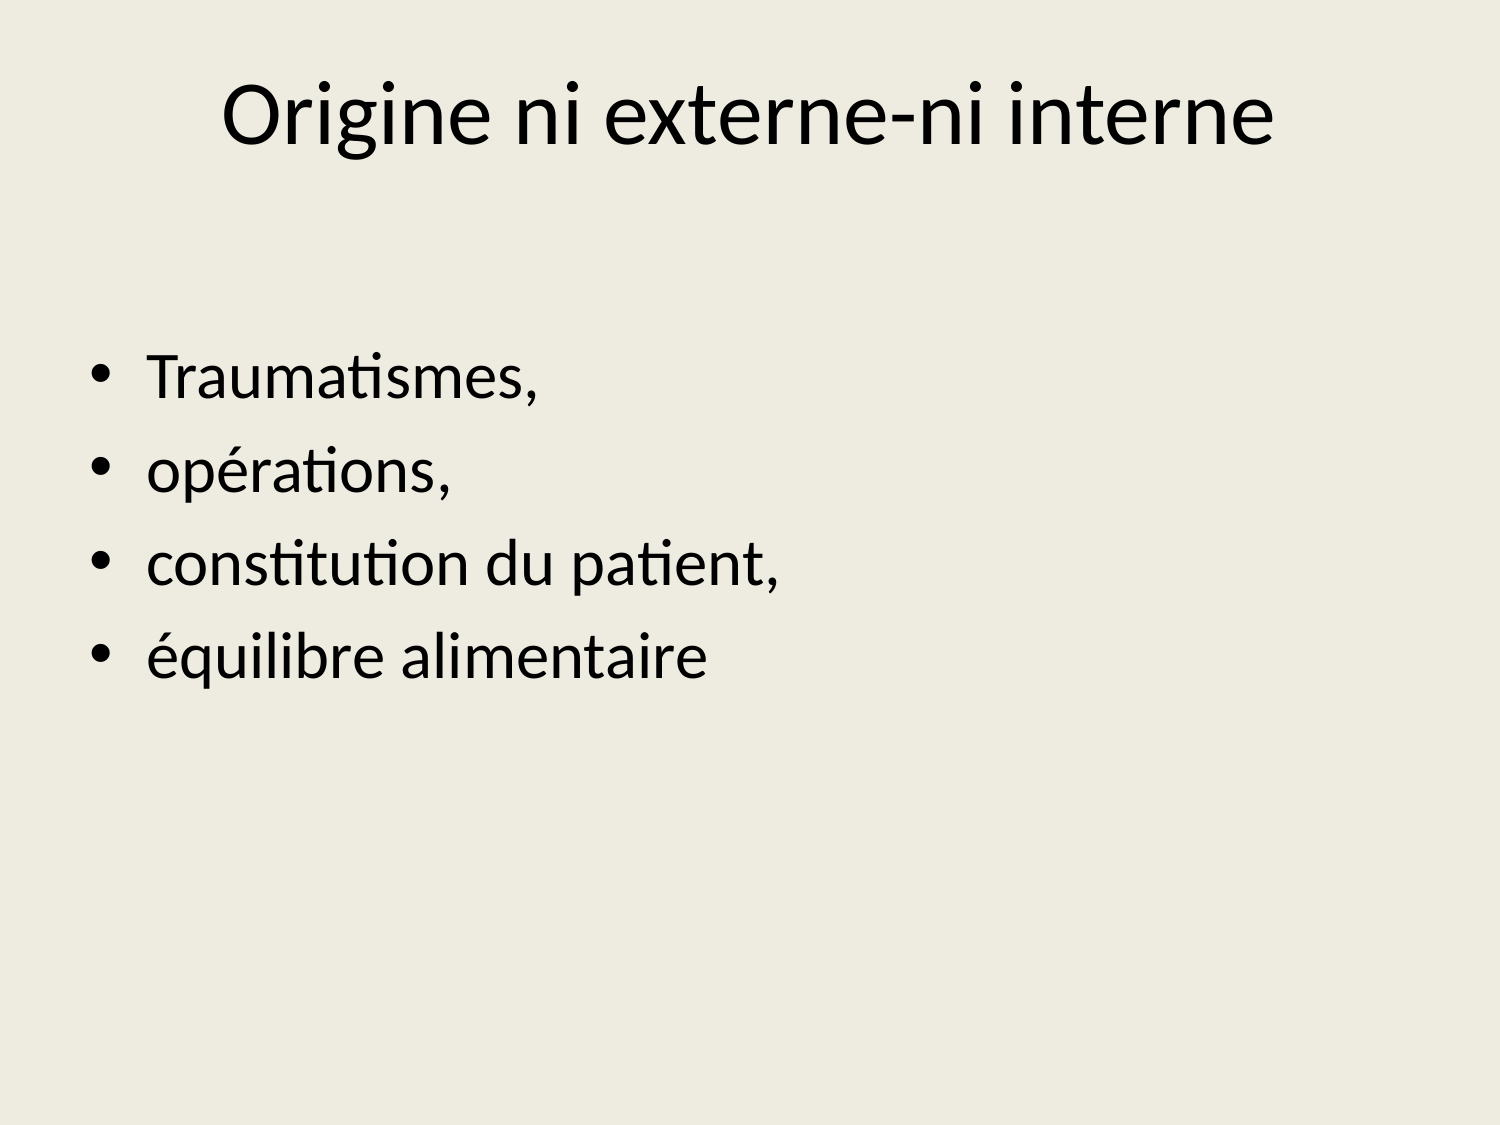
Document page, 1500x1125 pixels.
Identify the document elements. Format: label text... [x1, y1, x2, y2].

list Traumatismes, opérations, constitution du patient, équilibre alimentaire [75, 324, 1425, 1068]
title Origine ni externe-ni interne [75, 45, 1425, 233]
